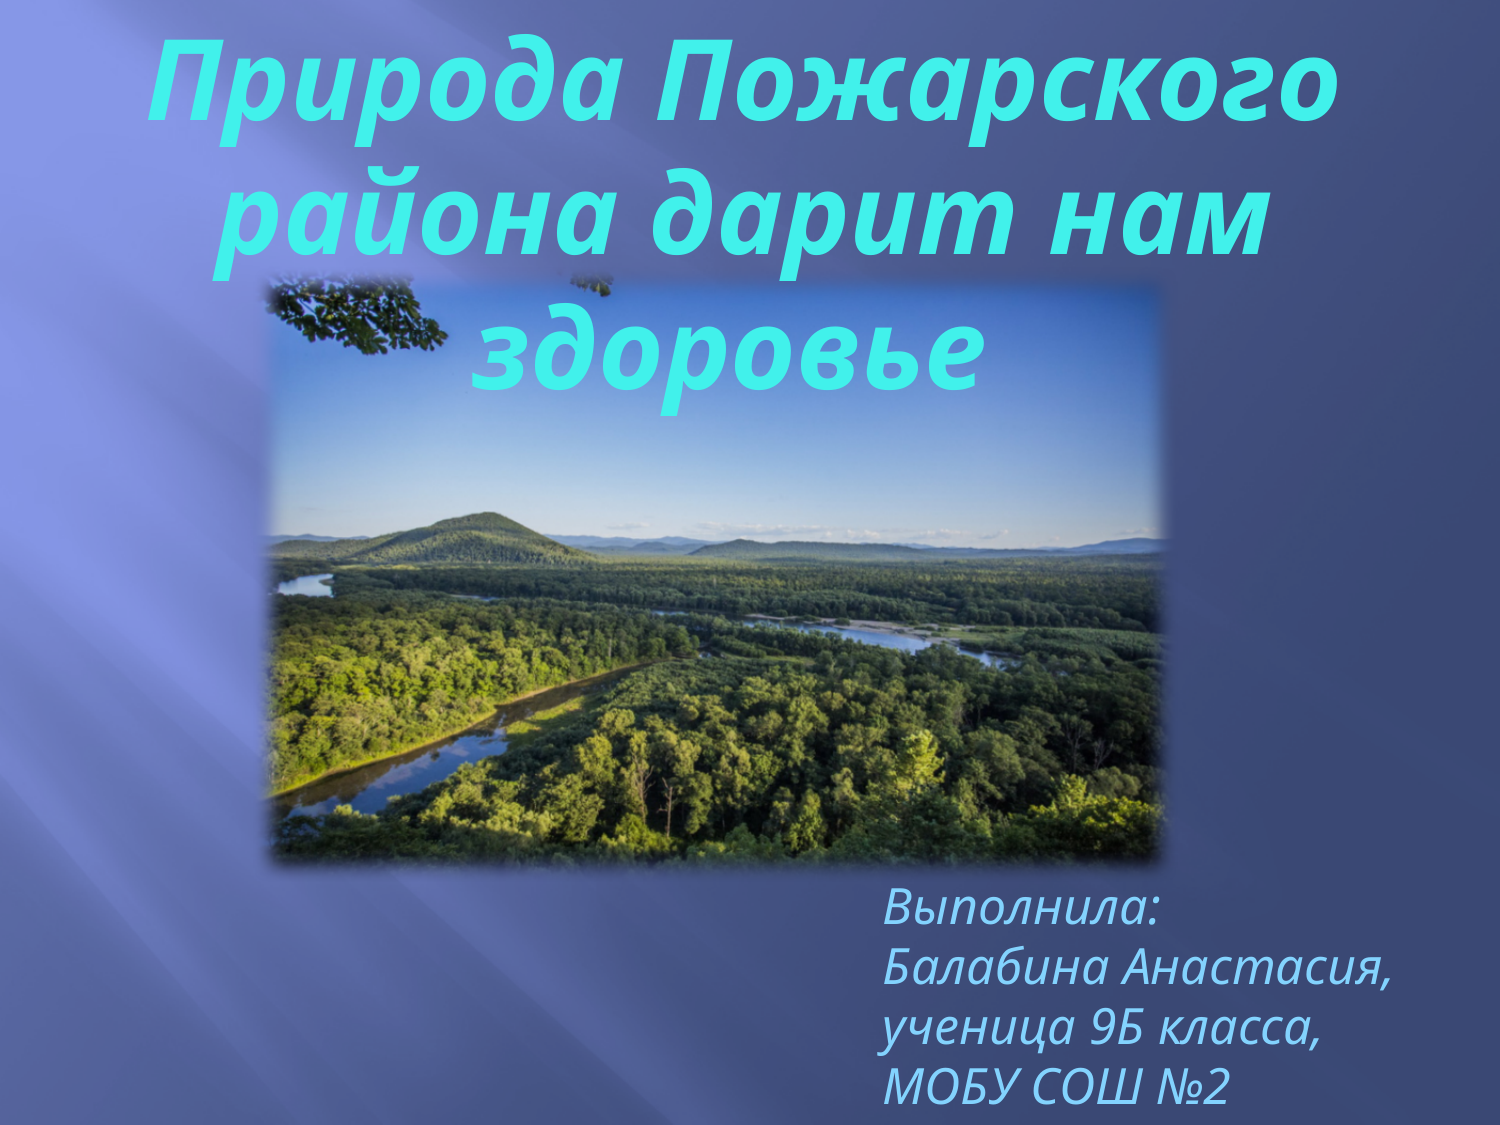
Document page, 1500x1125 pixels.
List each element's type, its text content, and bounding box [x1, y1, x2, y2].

text_box Природа Пожарского района дарит нам здоровье [17, 0, 1471, 420]
text_box Выполнила: Балабина Анастасия, ученица 9Б класса, МОБУ СОШ №2 [868, 867, 1447, 1123]
picture [253, 266, 1178, 884]
